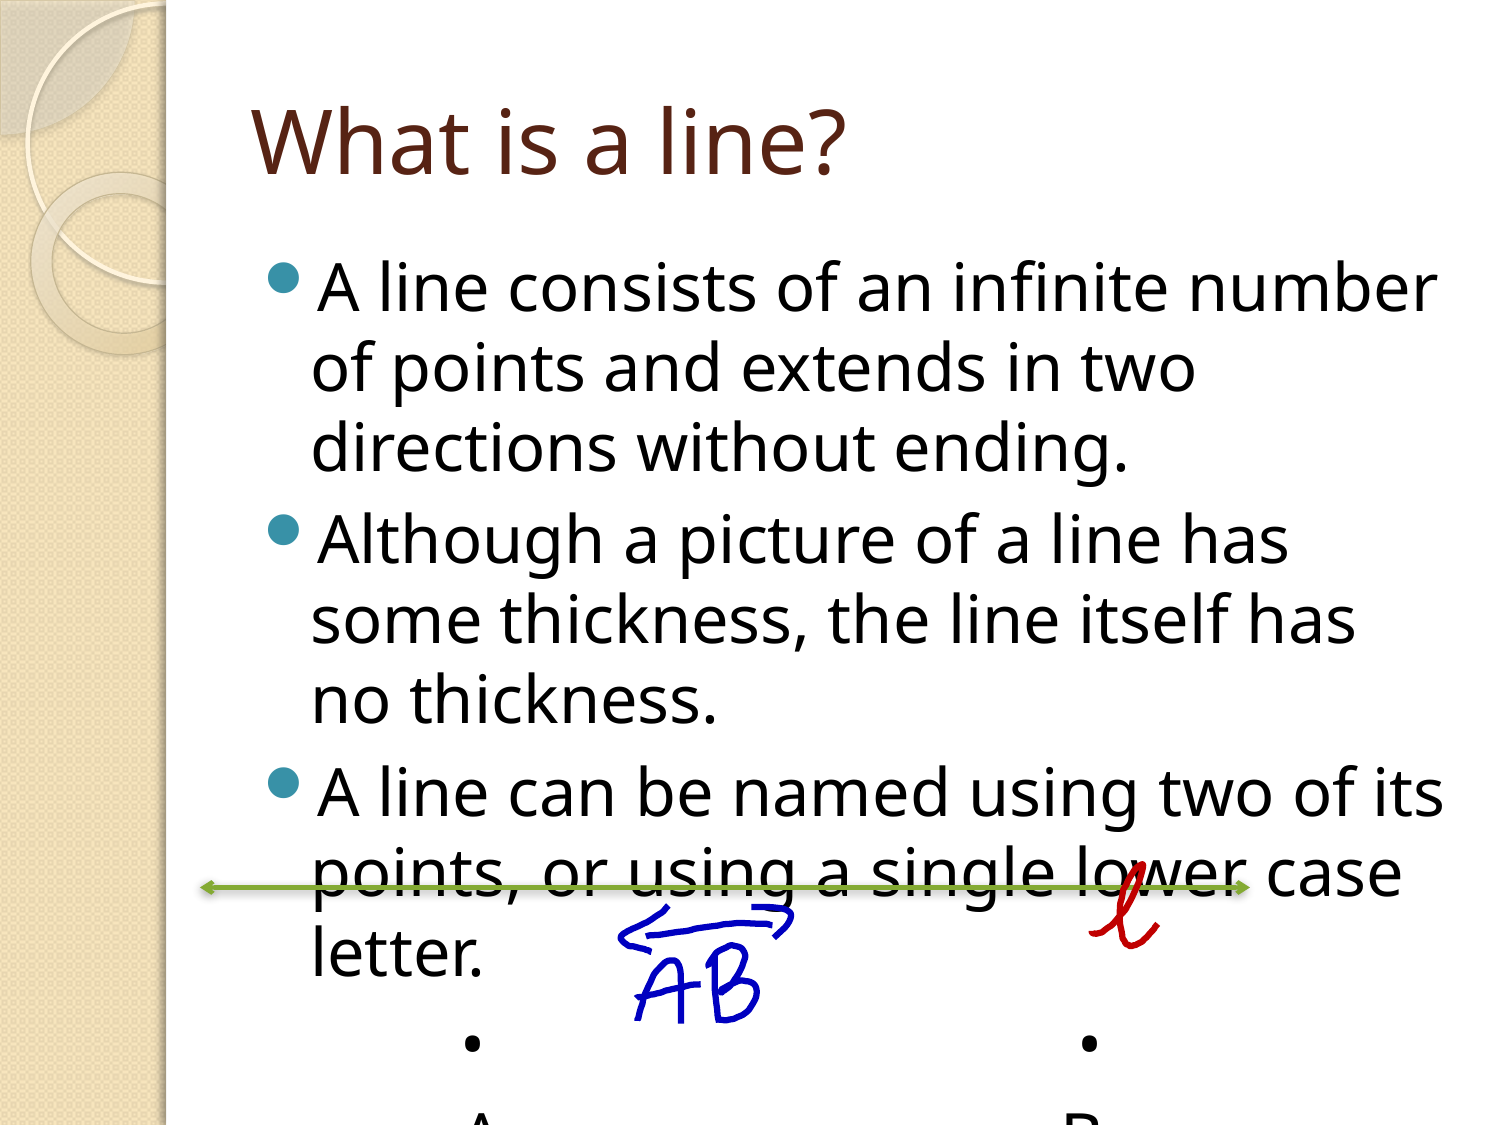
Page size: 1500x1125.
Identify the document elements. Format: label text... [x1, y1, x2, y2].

text_box [635, 983, 701, 999]
title What is a line? [235, 45, 1466, 233]
text_box [1090, 897, 1159, 947]
text_box [658, 922, 764, 936]
list A line consists of an infinite number of points and extends in two directions without ending. Although a picture of a line has some thickness, the line itself has no thickness. A line can be named using two of its points, or using a single lower case letter. • • A B [235, 237, 1466, 1025]
text_box [619, 905, 669, 953]
text_box [707, 944, 758, 1022]
text_box [636, 989, 682, 1024]
text_box [1125, 863, 1144, 885]
text_box [643, 959, 682, 995]
text_box [751, 906, 792, 939]
